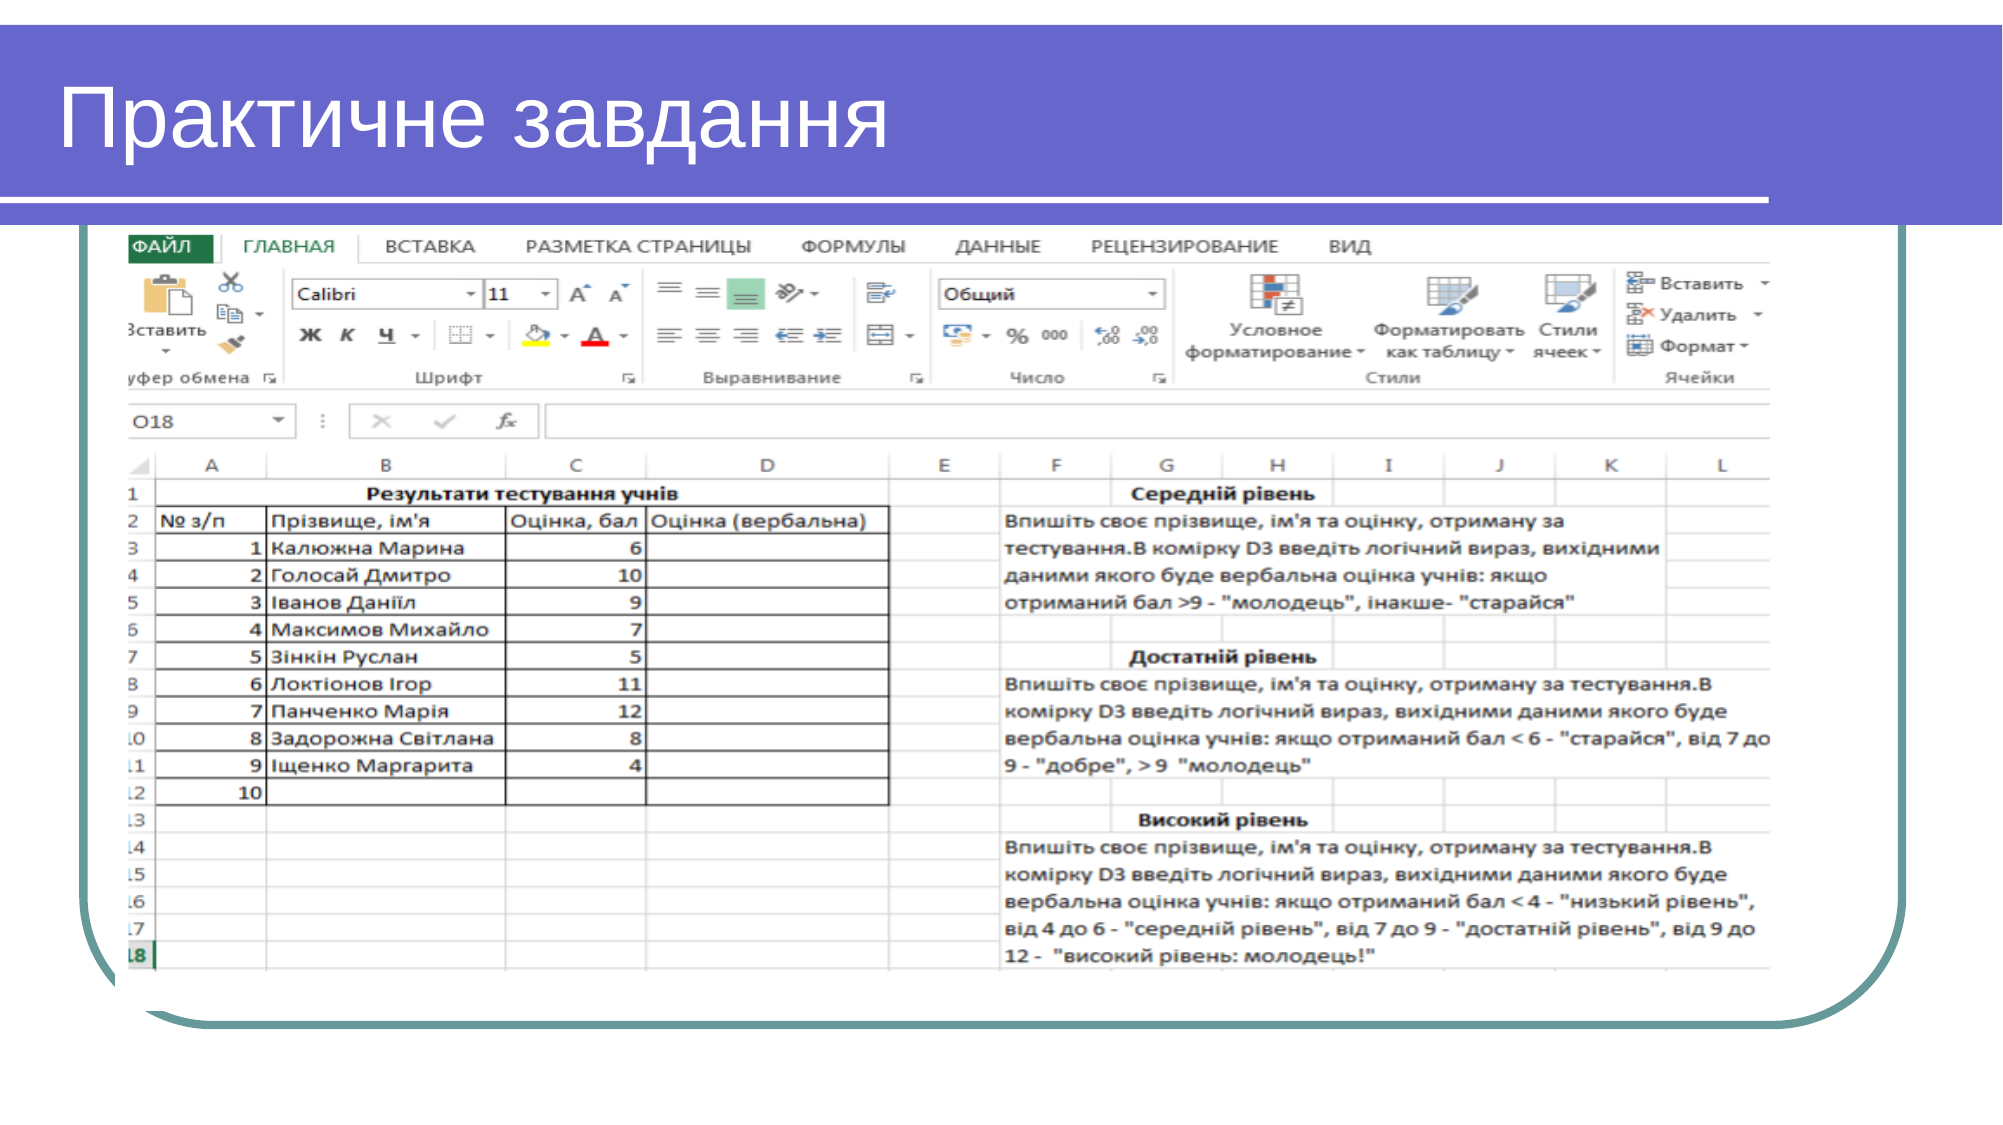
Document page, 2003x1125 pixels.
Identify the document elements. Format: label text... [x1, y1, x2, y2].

picture [114, 231, 1817, 1011]
title Практичне завдання [42, 37, 1798, 188]
